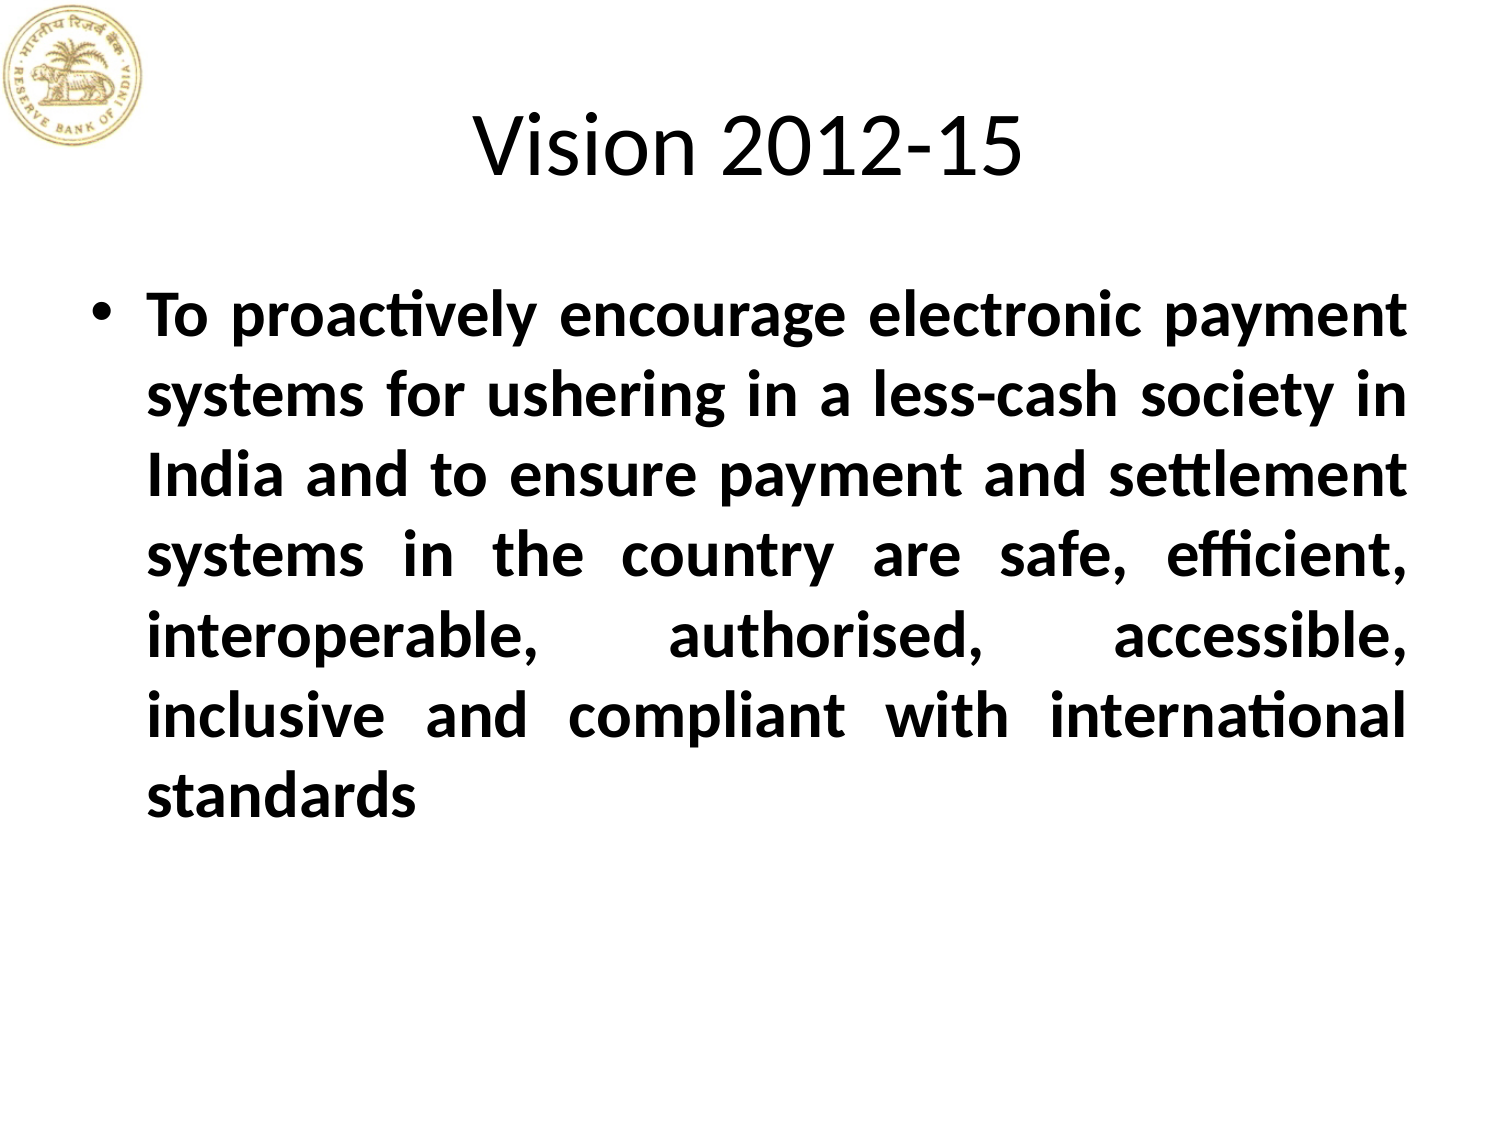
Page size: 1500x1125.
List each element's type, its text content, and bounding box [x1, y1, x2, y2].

title Vision 2012-15 [75, 45, 1425, 233]
picture [0, 0, 148, 152]
list To proactively encourage electronic payment systems for ushering in a less-cash society in India and to ensure payment and settlement systems in the country are safe, efficient, interoperable, authorised, accessible, inclusive and compliant with international standards [75, 262, 1425, 1005]
